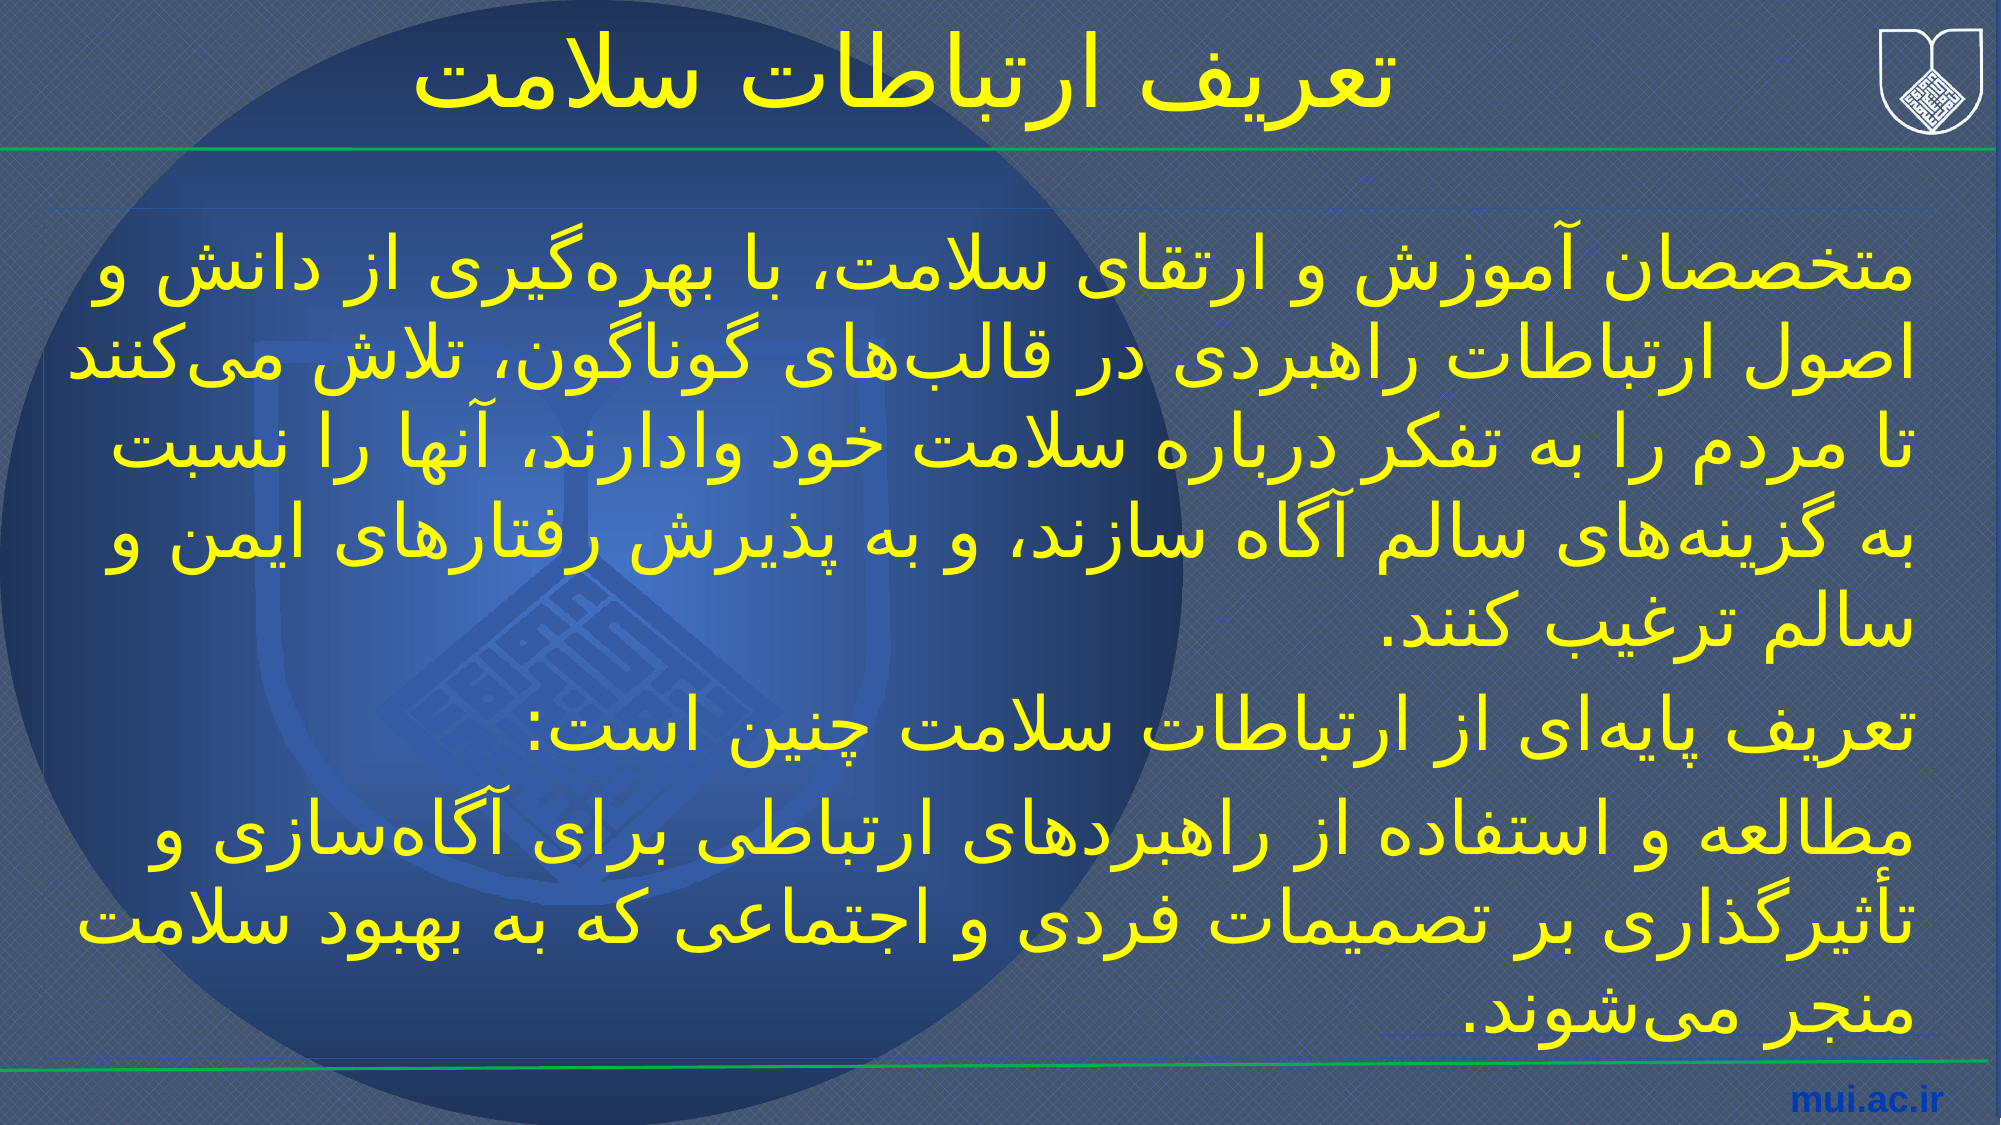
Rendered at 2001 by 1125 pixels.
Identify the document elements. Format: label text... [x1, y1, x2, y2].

text_box تعریف ارتباطات سلامت [279, 0, 1532, 117]
picture [1874, 0, 1988, 138]
list متخصصان آموزش و ارتقای سلامت، با بهره‌گیری از دانش و اصول ارتباطات راهبردی در قالب‌های گوناگون، تلاش می‌کنند تا مردم را به تفکر درباره سلامت خود وادارند، آنها را نسبت به گزینه‌های سالم آگاه سازند، و به پذیرش رفتارهای ایمن و سالم ترغیب کنند. تعریف پایه‌ای از ارتباطات سلامت چنین است: مطالعه و استفاده از راهبردهای ارتباطی برای آگاه‌سازی و تأثیرگذاری بر تصمیمات فردی و اجتماعی که به بهبود سلامت منجر می‌شوند. [43, 208, 1934, 1059]
